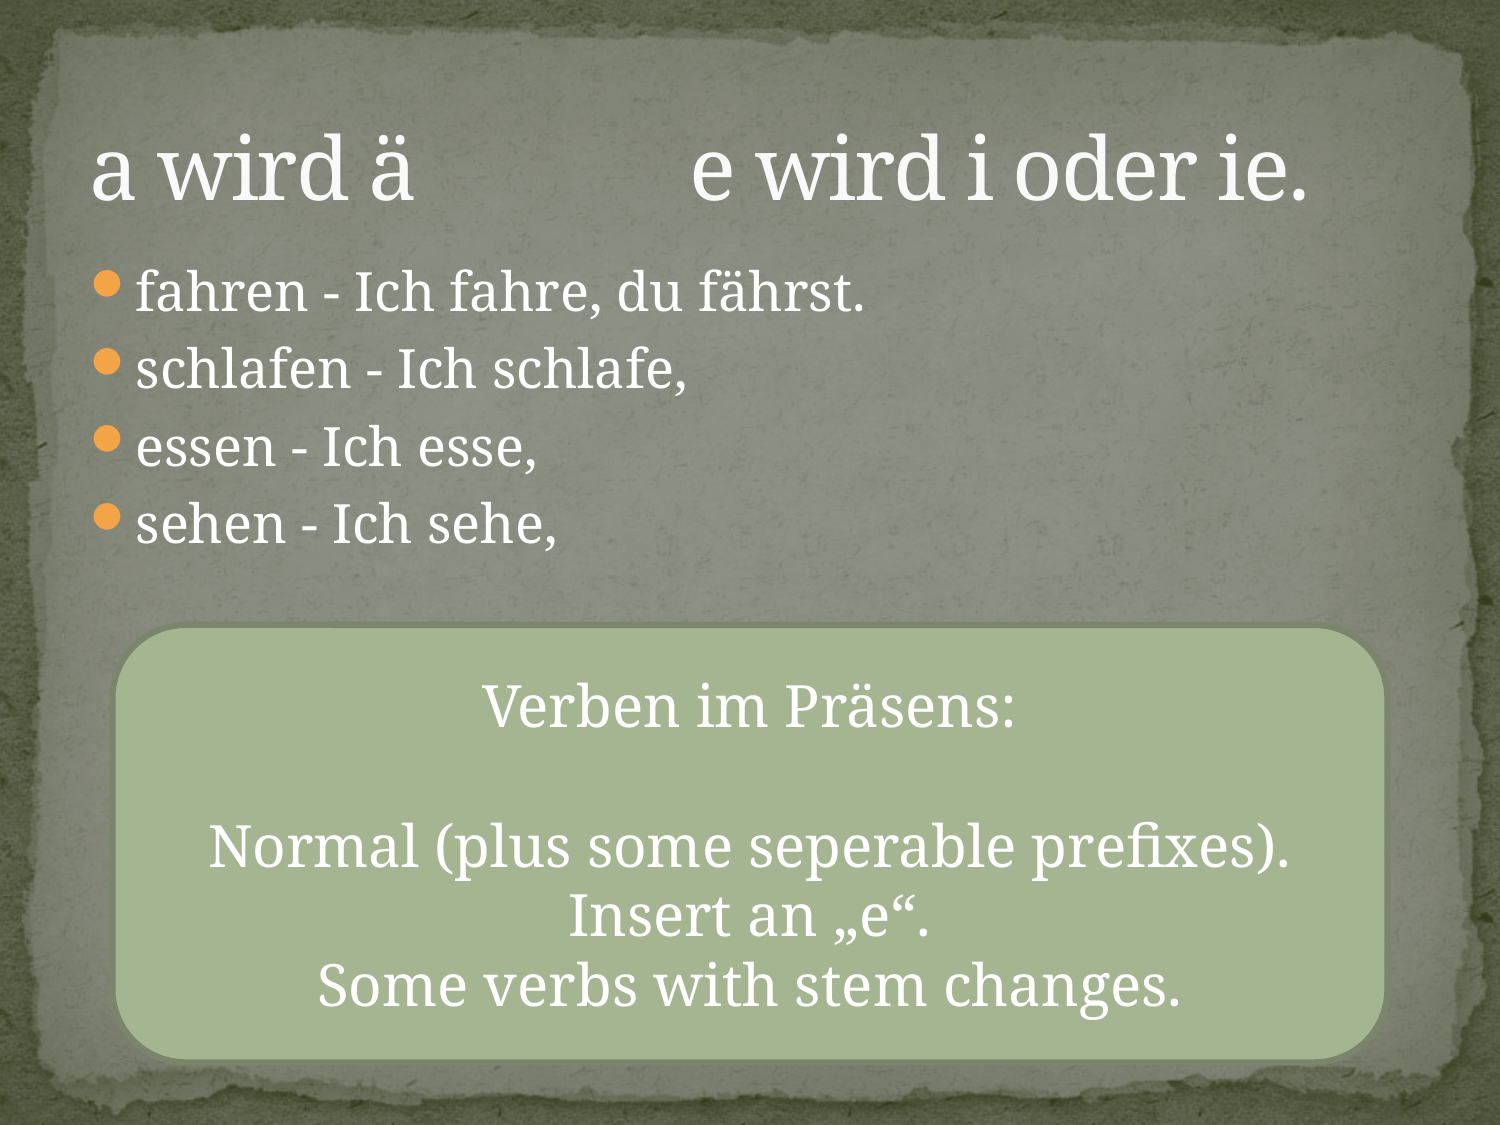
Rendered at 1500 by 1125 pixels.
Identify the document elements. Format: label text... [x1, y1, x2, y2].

title a wird ä e wird i oder ie. [74, 24, 1425, 225]
list fahren - Ich fahre, du fährst. schlafen - Ich schlafe, essen - Ich esse, sehen - Ich sehe, [75, 249, 1425, 1000]
text_box Verben im Präsens: Normal (plus some seperable prefixes). Insert an „e“. Some verbs with stem changes. [109, 621, 1391, 1066]
